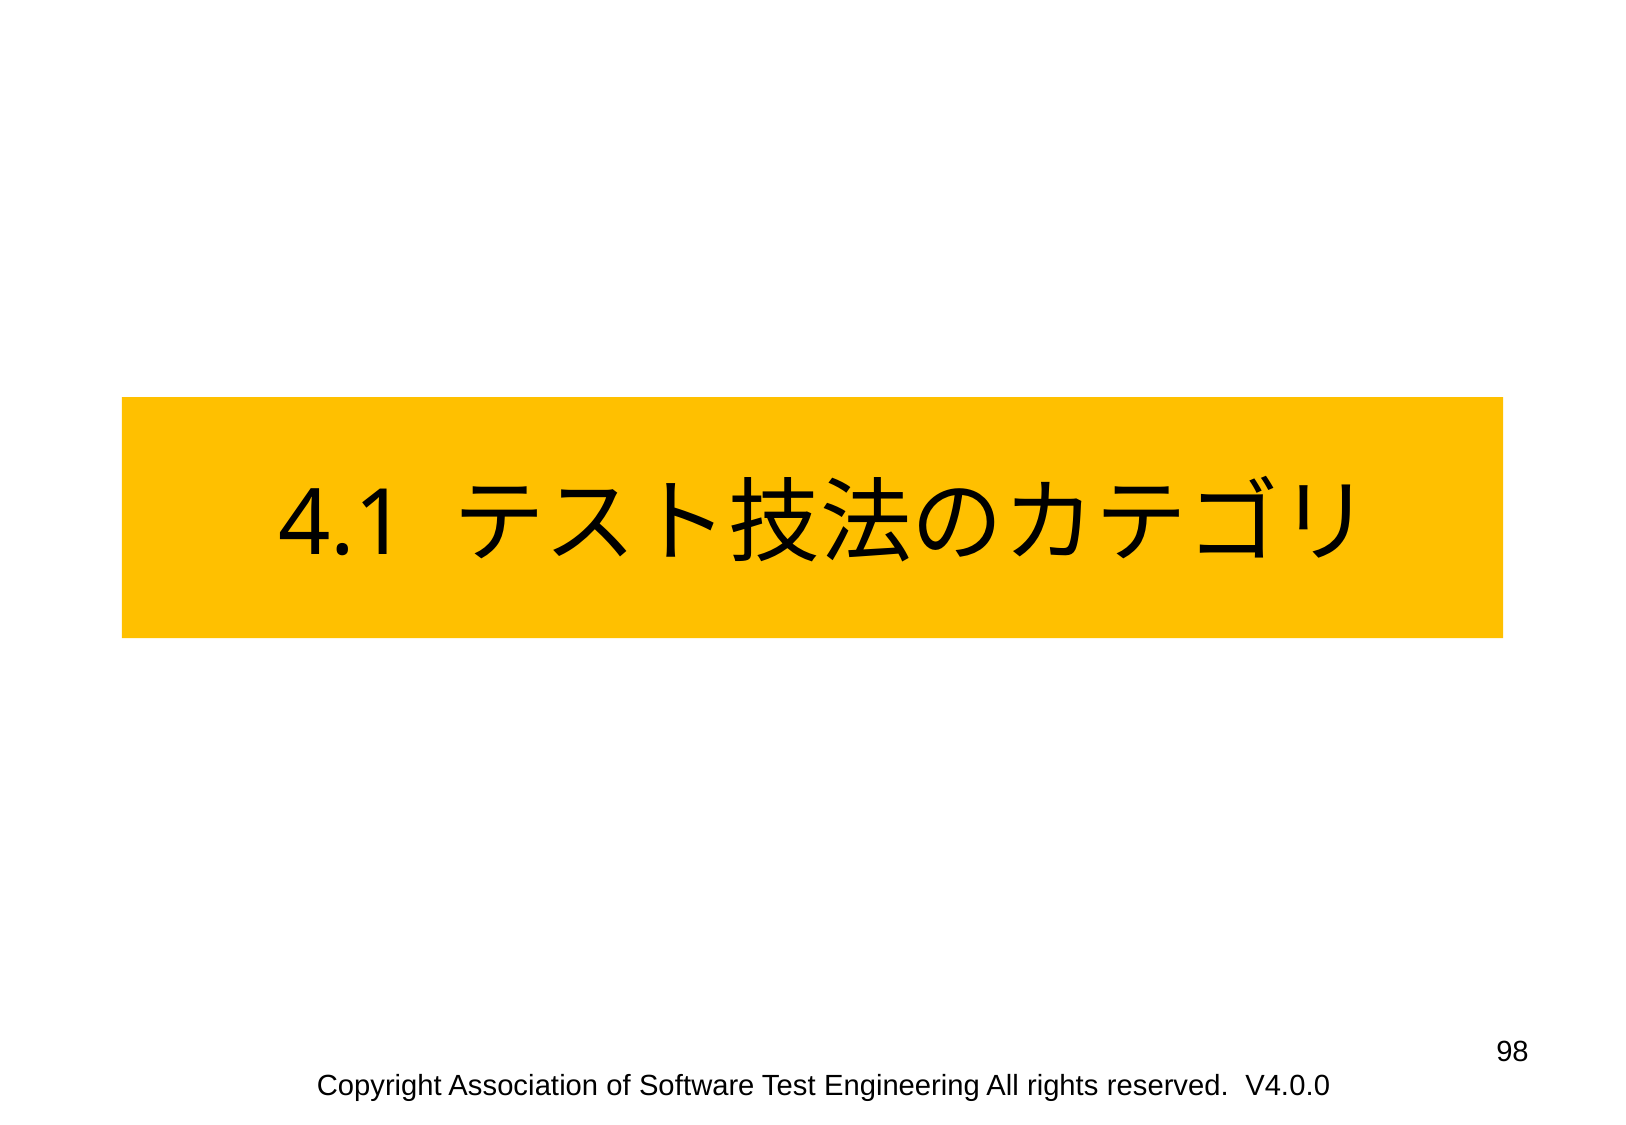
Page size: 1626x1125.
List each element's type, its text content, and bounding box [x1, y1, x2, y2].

slide_number ‹#› [1164, 1024, 1544, 1103]
text_box 4.1 テスト技法のカテゴリ [121, 397, 1504, 639]
footer Copyright Association of Software Test Engineering All rights reserved. V4.0.0 [233, 1058, 1164, 1103]
